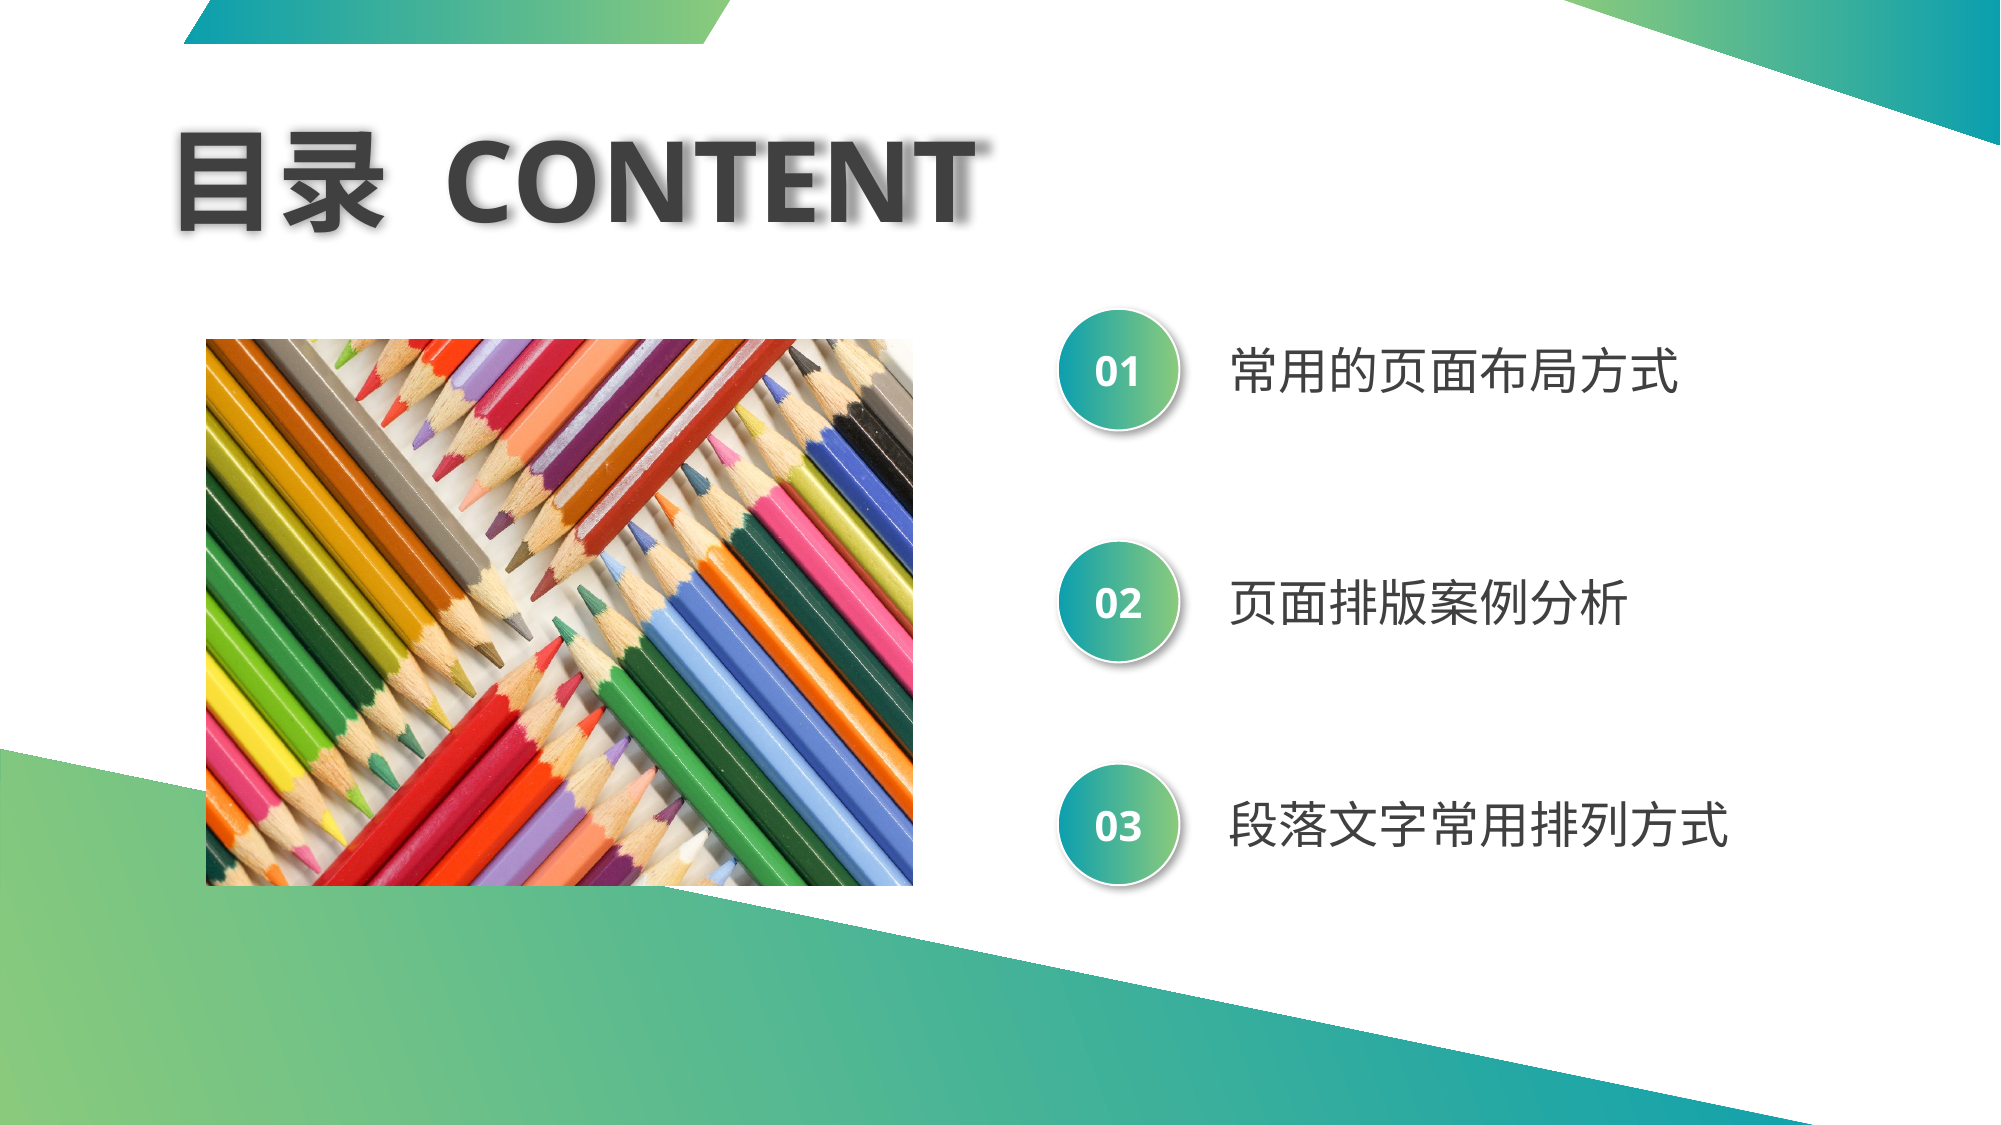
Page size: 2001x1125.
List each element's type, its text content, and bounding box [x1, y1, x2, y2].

text_box 03 [1056, 762, 1181, 887]
text_box 目录 CONTENT [150, 102, 1100, 253]
text_box [0, 749, 1813, 1125]
text_box 页面排版案例分析 [1214, 563, 1885, 639]
text_box 常用的页面布局方式 [1214, 331, 1753, 407]
text_box [1563, 0, 2000, 146]
picture [150, 339, 970, 886]
text_box [184, 0, 731, 44]
text_box 02 [1056, 539, 1181, 664]
text_box 01 [1056, 307, 1181, 432]
text_box 段落文字常用排列方式 [1214, 786, 1798, 862]
